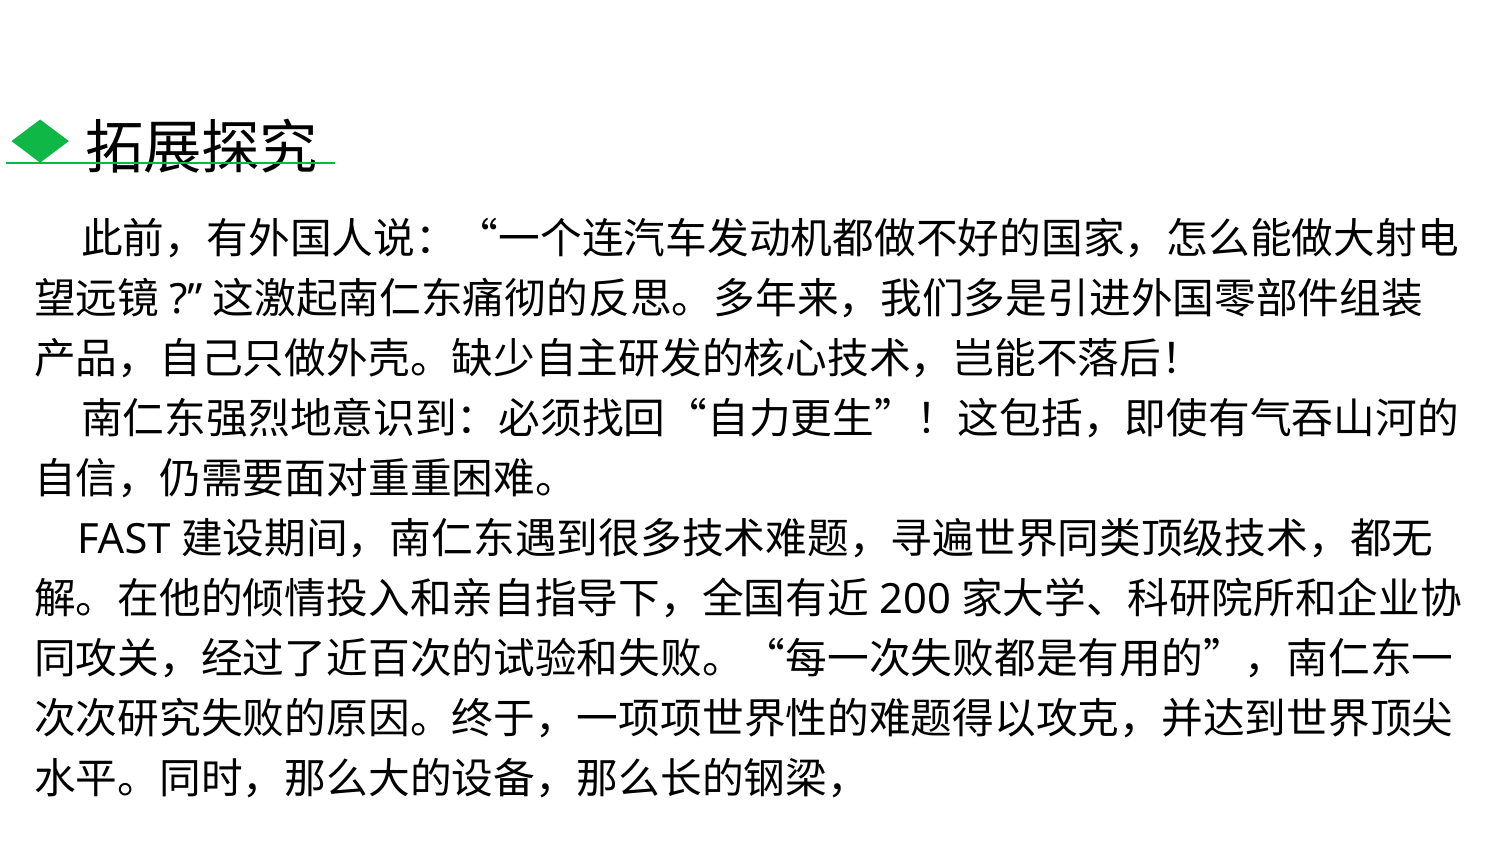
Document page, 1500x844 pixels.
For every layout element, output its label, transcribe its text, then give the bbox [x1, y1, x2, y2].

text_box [5, 102, 336, 189]
text_box 此前，有外国人说：“一个连汽车发动机都做不好的国家，怎么能做大射电望远镜?”这激起南仁东痛彻的反思。多年来，我们多是引进外国零部件组装产品，自己只做外壳。缺少自主研发的核心技术，岂能不落后！ 南仁东强烈地意识到：必须找回“自力更生”！这包括，即使有气吞山河的自信，仍需要面对重重困难。 FAST建设期间，南仁东遇到很多技术难题，寻遍世界同类顶级技术，都无解。在他的倾情投入和亲自指导下，全国有近200家大学、科研院所和企业协同攻关，经过了近百次的试验和失败。“每一次失败都是有用的”，南仁东一次次研究失败的原因。终于，一项项世界性的难题得以攻克，并达到世界顶尖水平。同时，那么大的设备，那么长的钢梁， [19, 194, 1479, 810]
